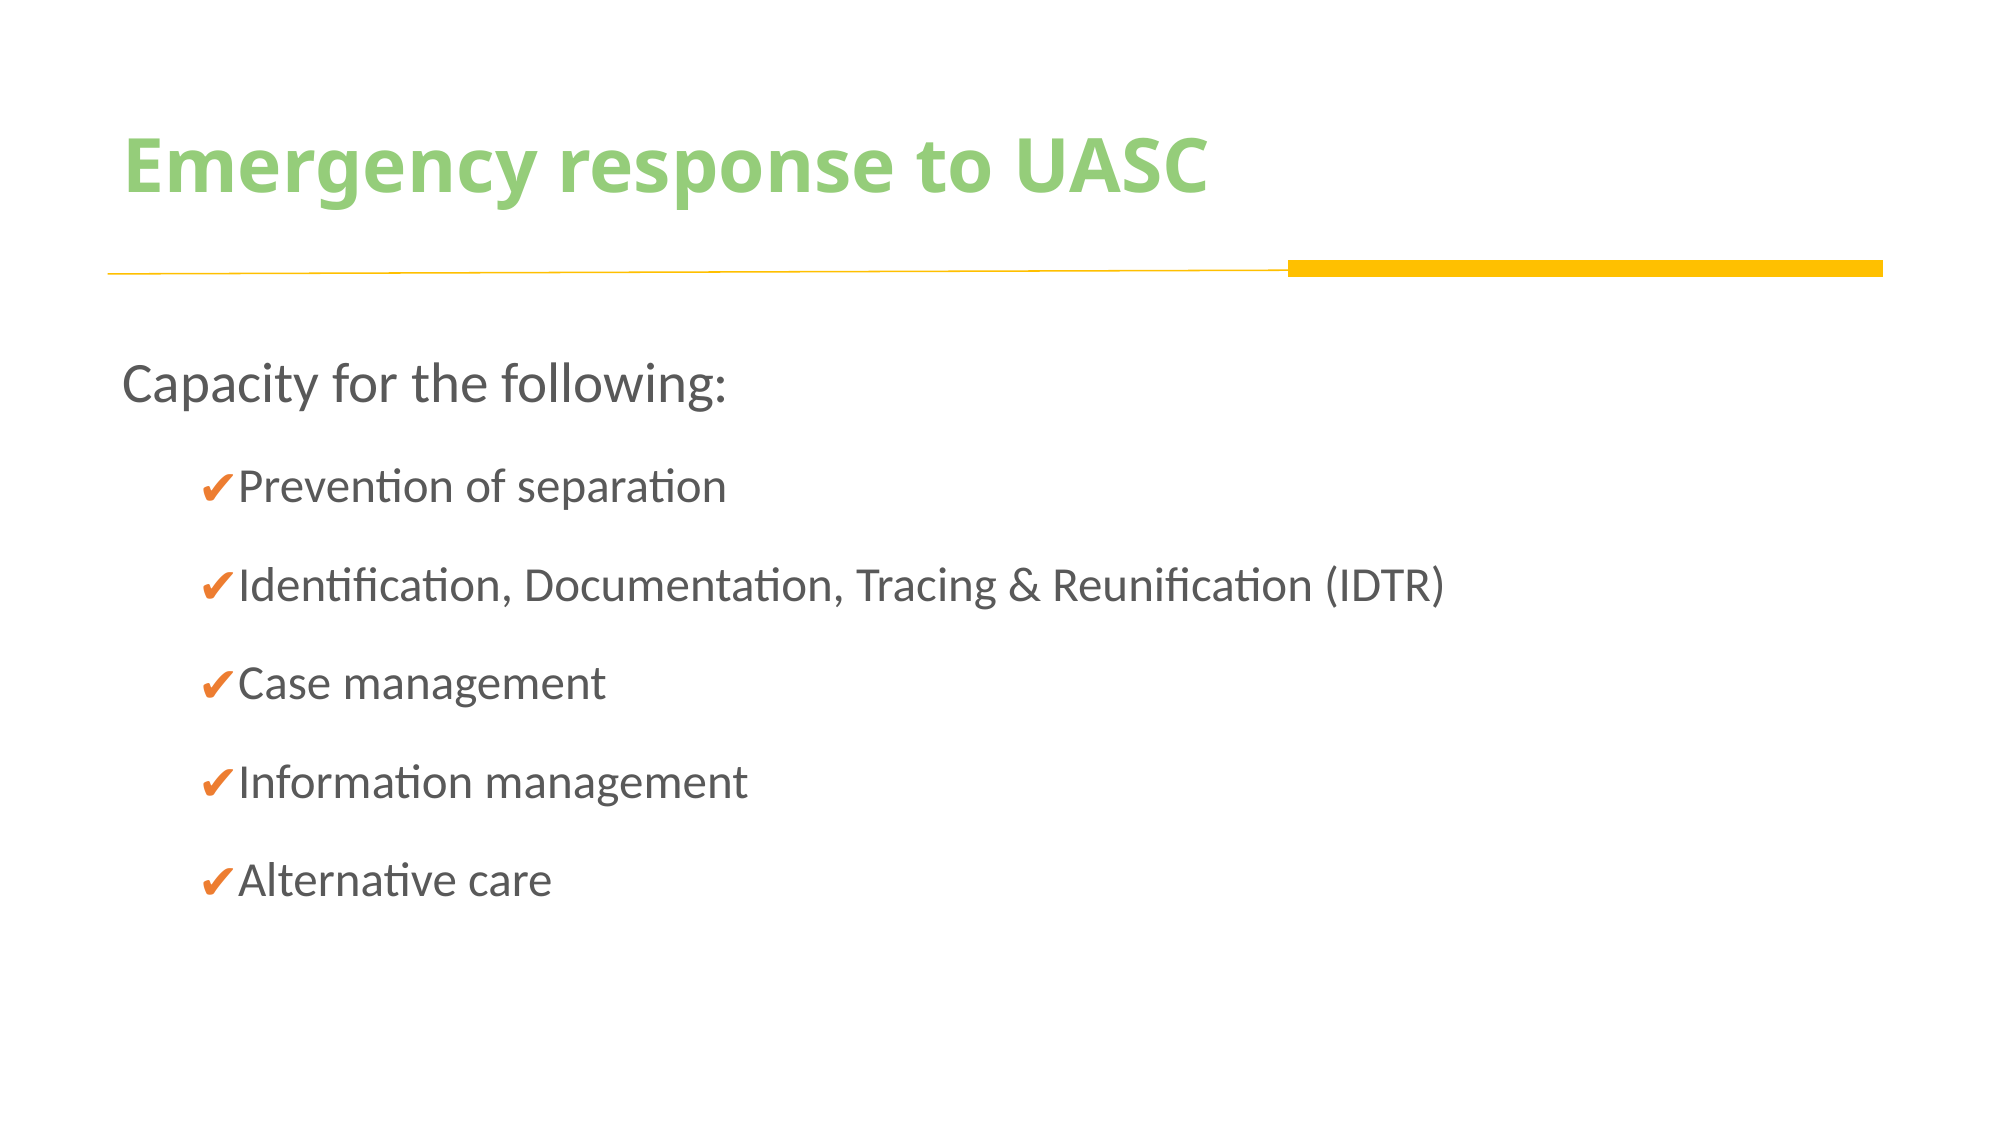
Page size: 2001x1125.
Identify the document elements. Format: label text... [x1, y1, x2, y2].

title Emergency response to UASC [107, 59, 1833, 278]
list Capacity for the following: Prevention of separation Identification, Documentation, Tracing & Reunification (IDTR) Case management Information management Alternative care [107, 304, 1883, 916]
